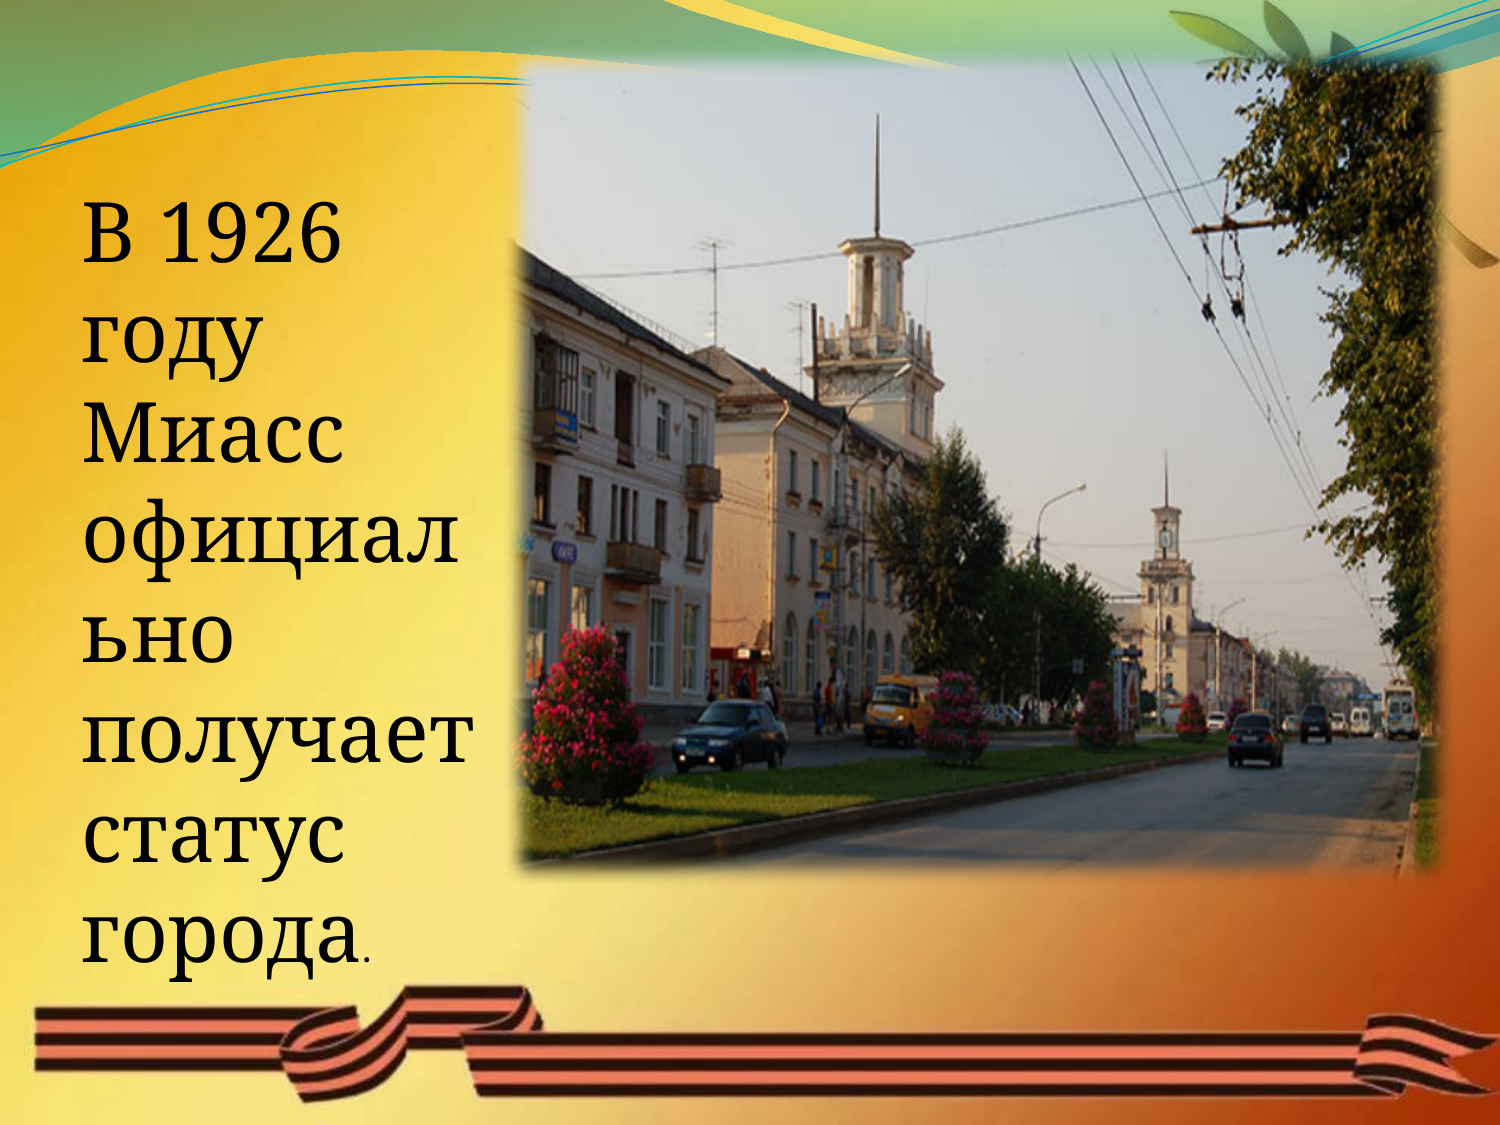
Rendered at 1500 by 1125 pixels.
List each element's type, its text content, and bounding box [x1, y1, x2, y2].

picture [0, 0, 1500, 1125]
picture [168, 78, 498, 117]
text_box В 1926 году Миасс официально получает статус города. [67, 171, 491, 987]
picture [24, 147, 50, 156]
